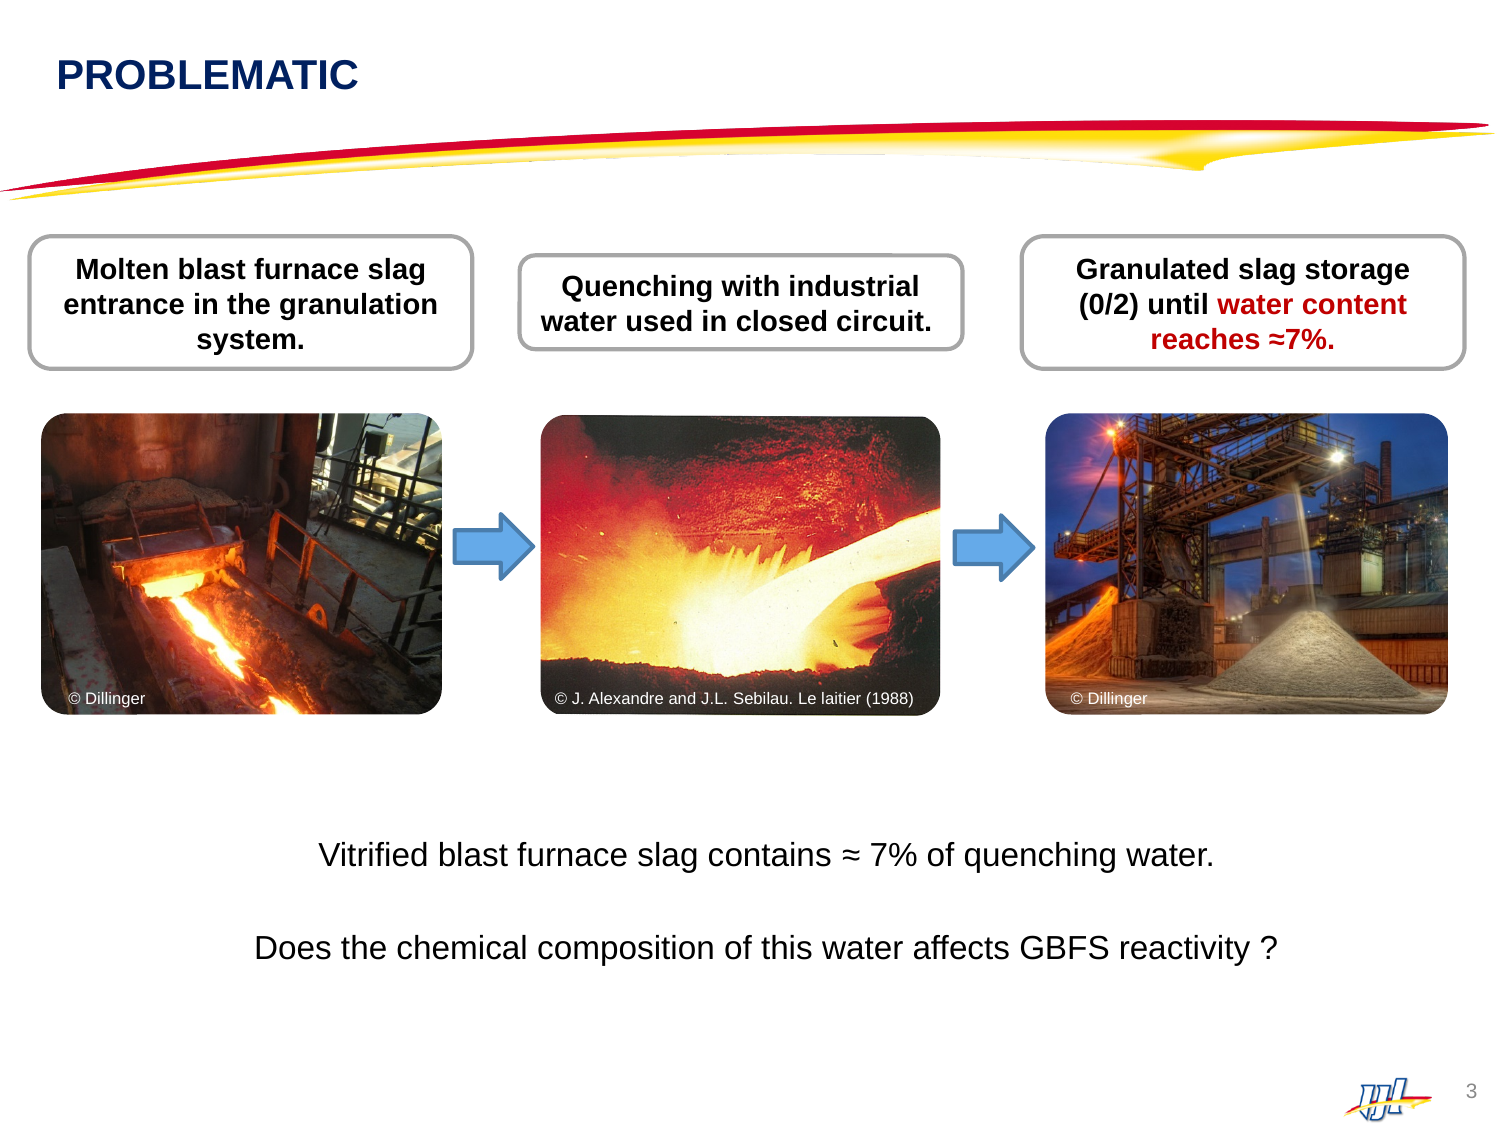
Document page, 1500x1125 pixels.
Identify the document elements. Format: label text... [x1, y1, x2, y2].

picture [0, 119, 1500, 201]
text_box Quenching with industrial water used in closed circuit. [517, 253, 965, 352]
picture [40, 413, 443, 715]
picture [540, 414, 941, 717]
picture [1045, 413, 1449, 715]
title Problematic [41, 18, 1317, 127]
slide_number 3 [1142, 1070, 1493, 1125]
text_box [452, 512, 535, 581]
text_box Vitrified blast furnace slag contains ≈ 7% of quenching water. Does the chemical composition of this water affects GBFS reactivity ? [63, 798, 1471, 926]
text_box Molten blast furnace slag entrance in the granulation system. [27, 234, 475, 371]
text_box Granulated slag storage (0/2) until water content reaches ≈7%. [1019, 234, 1467, 371]
text_box [952, 513, 1036, 583]
